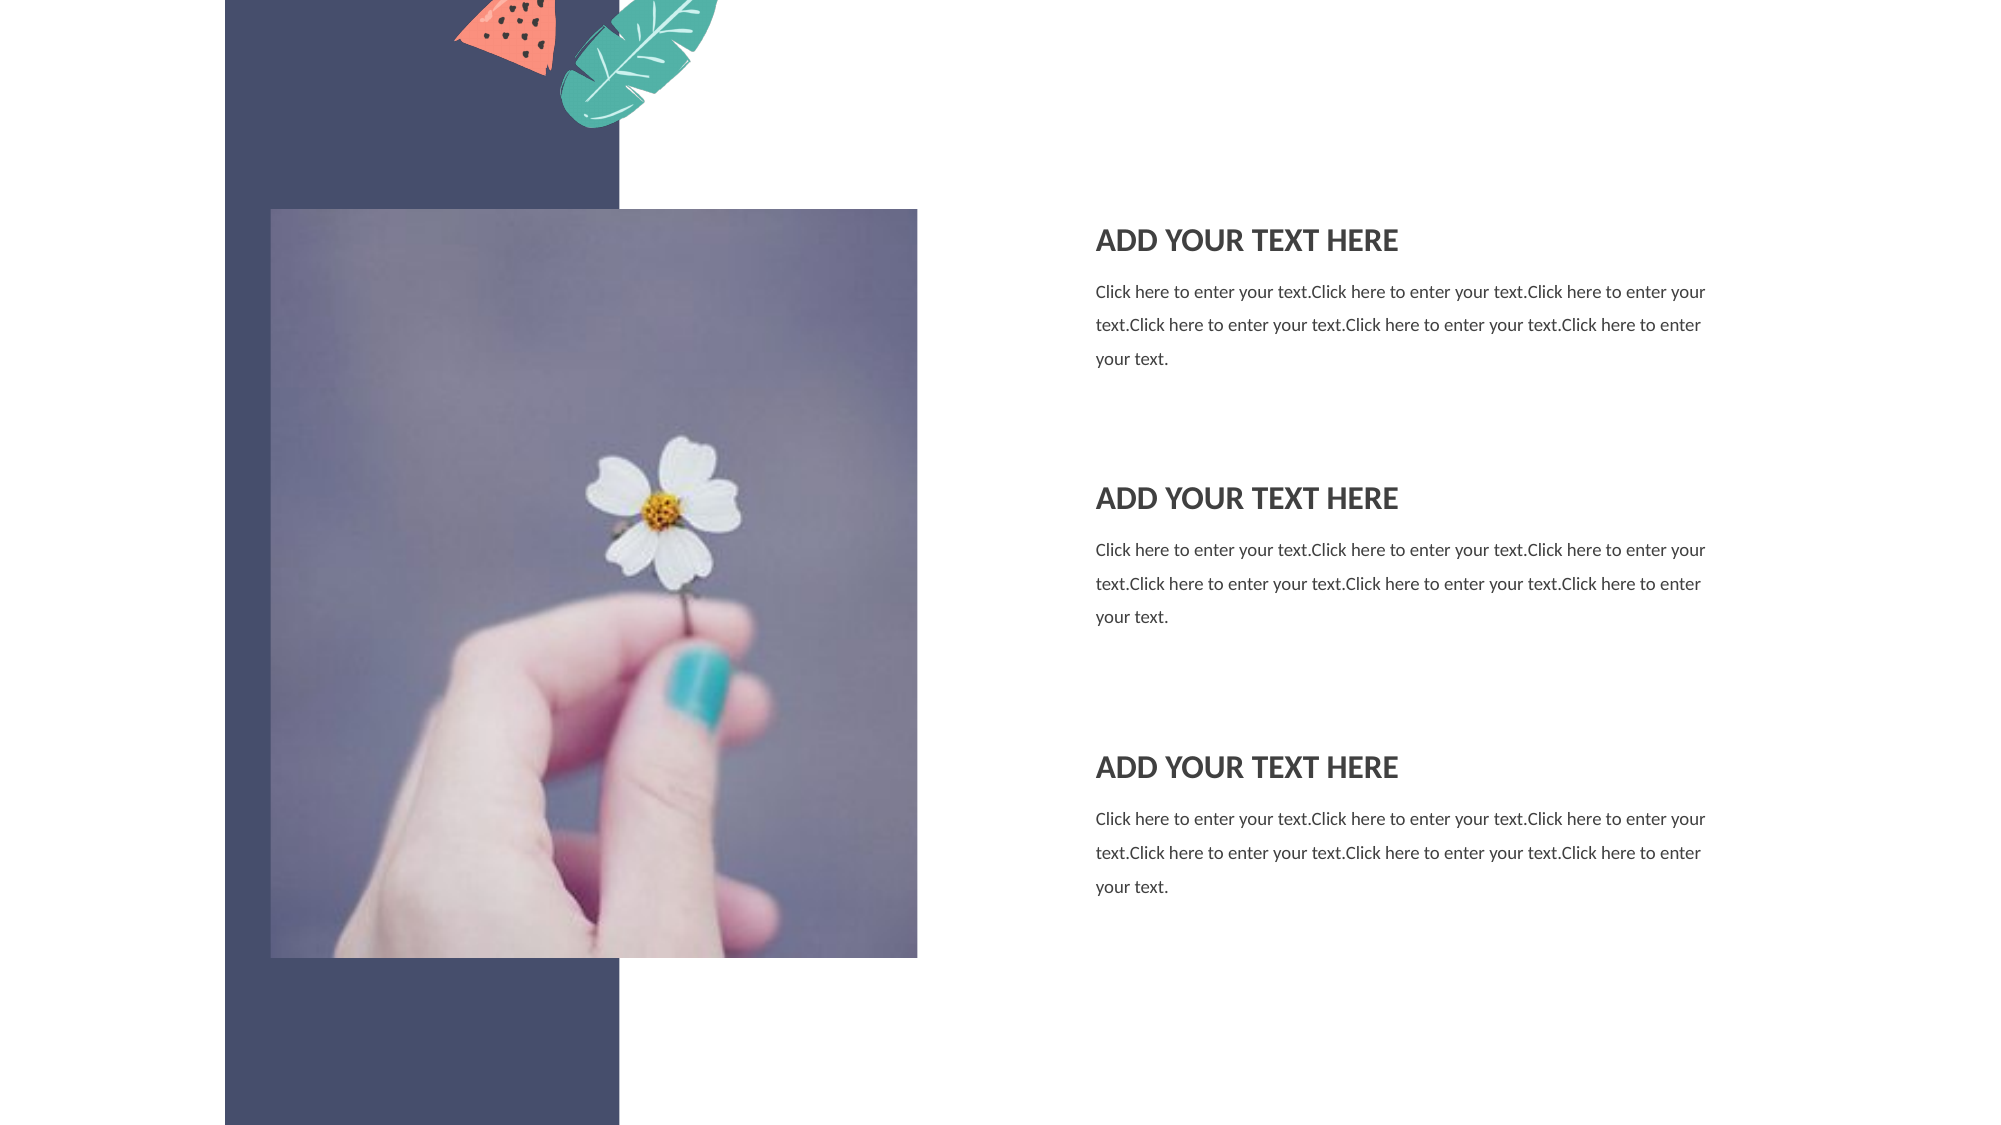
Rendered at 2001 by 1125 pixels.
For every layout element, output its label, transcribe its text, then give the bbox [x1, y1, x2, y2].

picture [392, 0, 777, 196]
text_box Click here to enter your text.Click here to enter your text.Click here to enter your text.Click here to enter your text.Click here to enter your text.Click here to enter your text. [1079, 787, 1728, 959]
text_box [224, 0, 620, 1125]
text_box Click here to enter your text.Click here to enter your text.Click here to enter your text.Click here to enter your text.Click here to enter your text.Click here to enter your text. [1079, 518, 1728, 690]
text_box Click here to enter your text.Click here to enter your text.Click here to enter your text.Click here to enter your text.Click here to enter your text.Click here to enter your text. [1079, 260, 1728, 432]
text_box ADD YOUR TEXT HERE [1079, 737, 1430, 787]
text_box ADD YOUR TEXT HERE [1079, 468, 1430, 518]
picture [270, 209, 918, 958]
text_box ADD YOUR TEXT HERE [1079, 209, 1430, 260]
